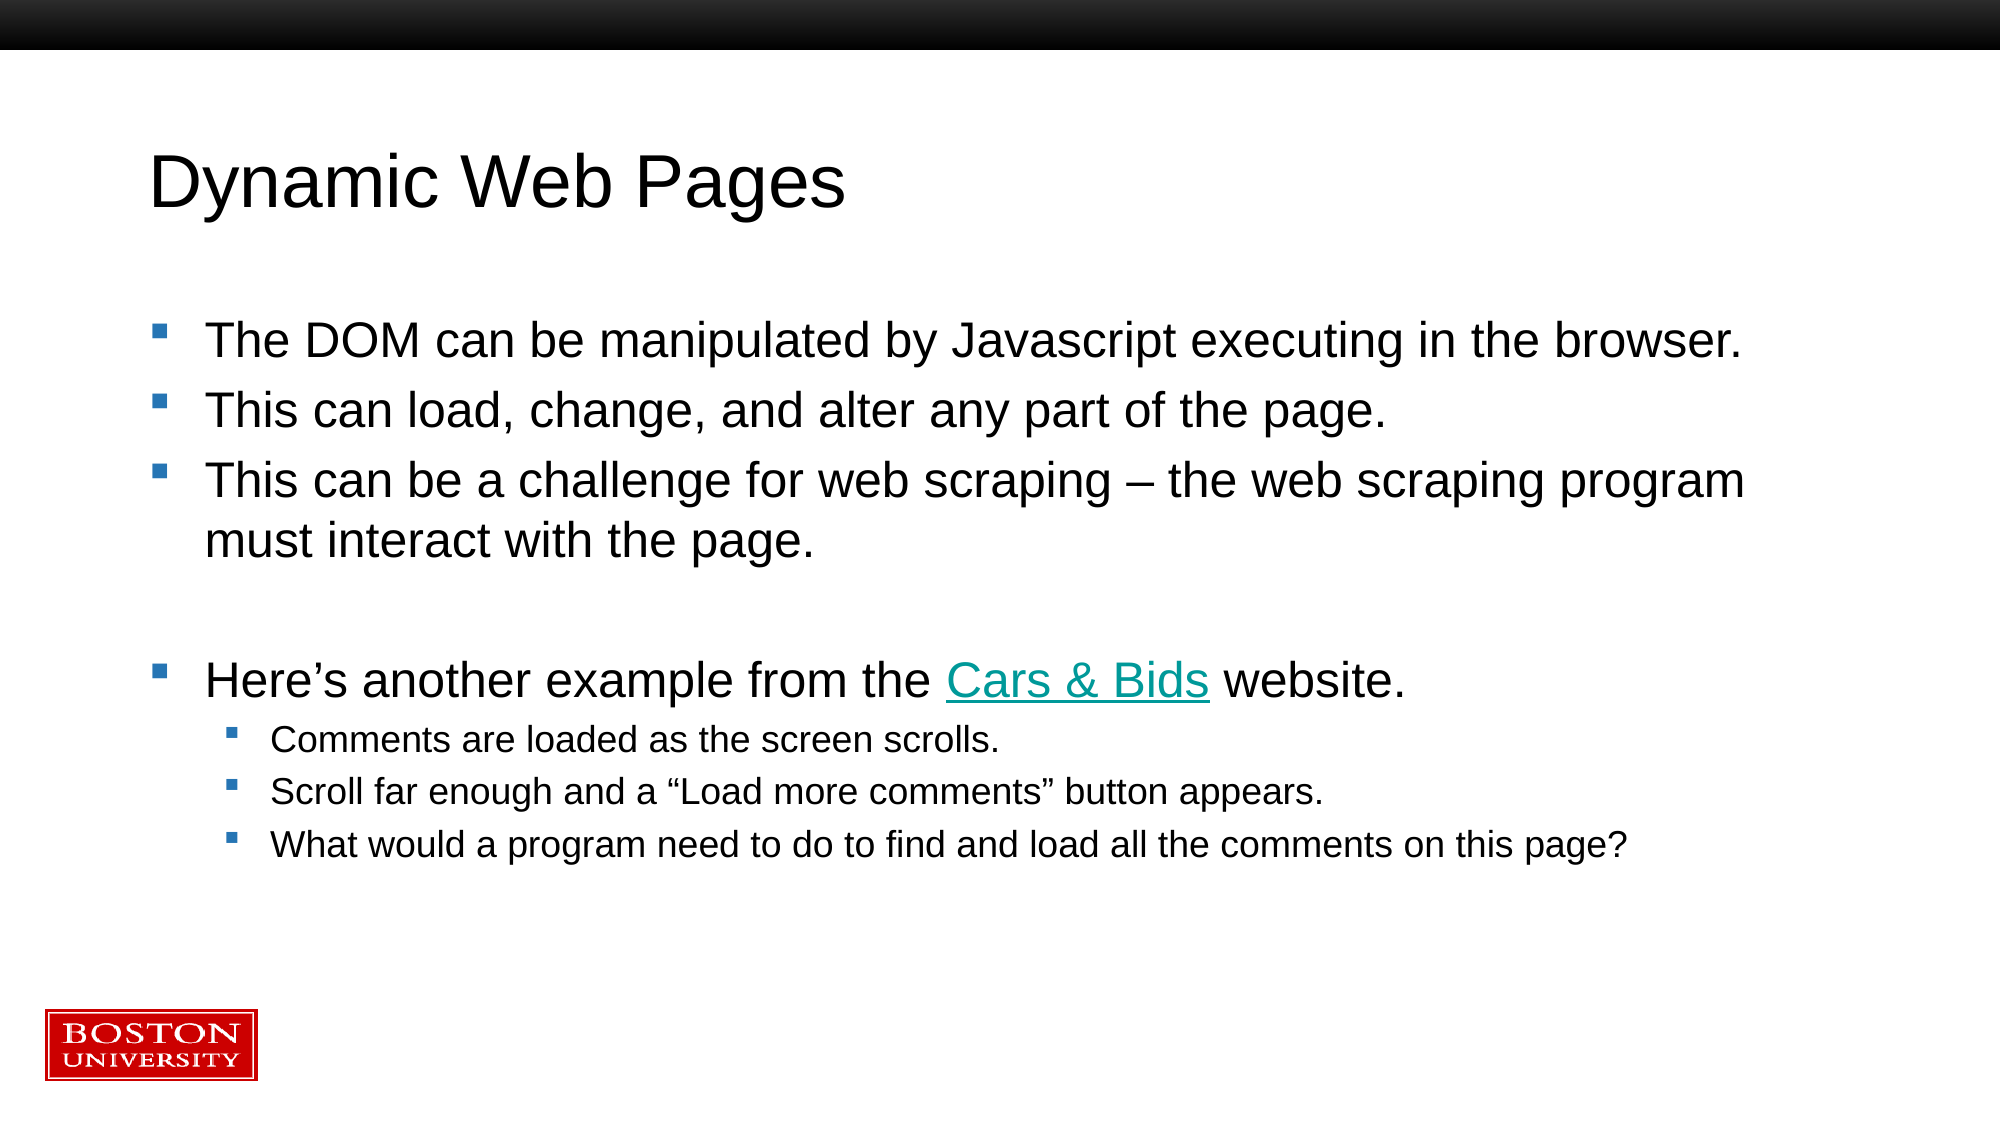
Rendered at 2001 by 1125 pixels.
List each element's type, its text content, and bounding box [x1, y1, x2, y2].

title Dynamic Web Pages [133, 125, 1867, 238]
list The DOM can be manipulated by Javascript executing in the browser. This can load, change, and alter any part of the page. This can be a challenge for web scraping – the web scraping program must interact with the page. Here’s another example from the Cars & Bids website. Comments are loaded as the screen scrolls. Scroll far enough and a “Load more comments” button appears. What would a program need to do to find and load all the comments on this page? [133, 299, 1867, 938]
picture [45, 1009, 258, 1081]
